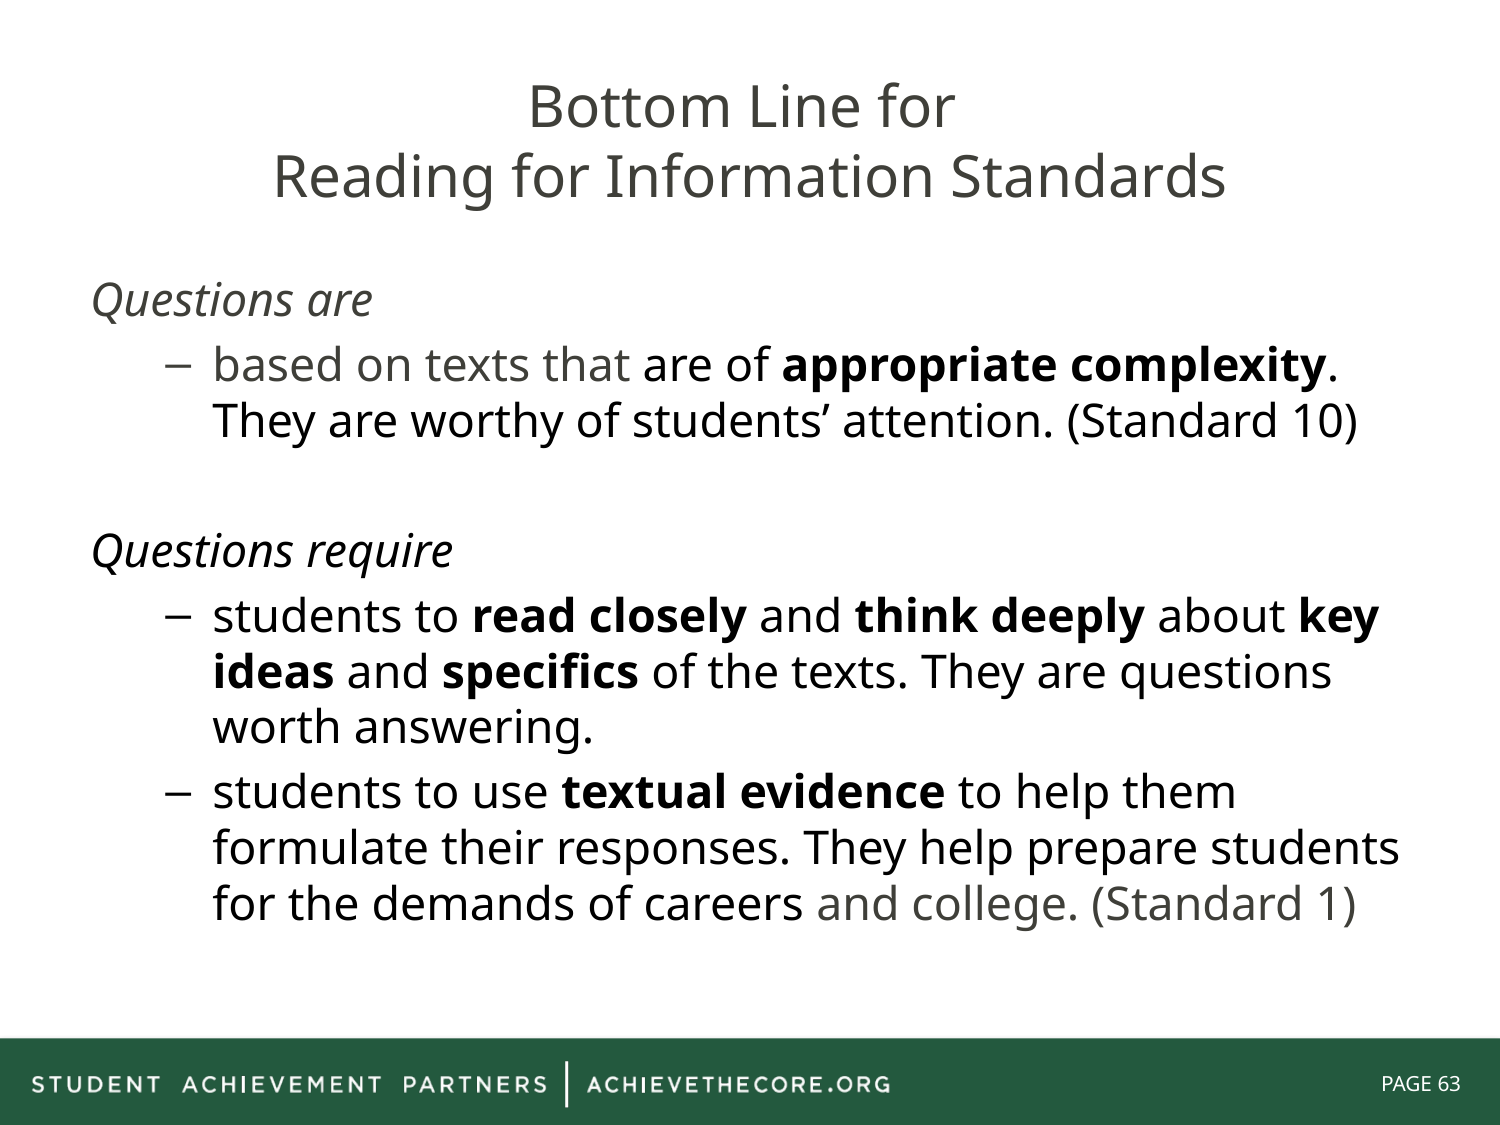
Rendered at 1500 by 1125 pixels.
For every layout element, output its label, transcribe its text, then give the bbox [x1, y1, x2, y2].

list Questions are based on texts that are of appropriate complexity. They are worthy of students’ attention. (Standard 10) Questions require students to read closely and think deeply about key ideas and specifics of the texts. They are questions worth answering. students to use textual evidence to help them formulate their responses. They help prepare students for the demands of careers and college. (Standard 1) [75, 262, 1425, 1005]
title Bottom Line for Reading for Information Standards [75, 45, 1425, 233]
